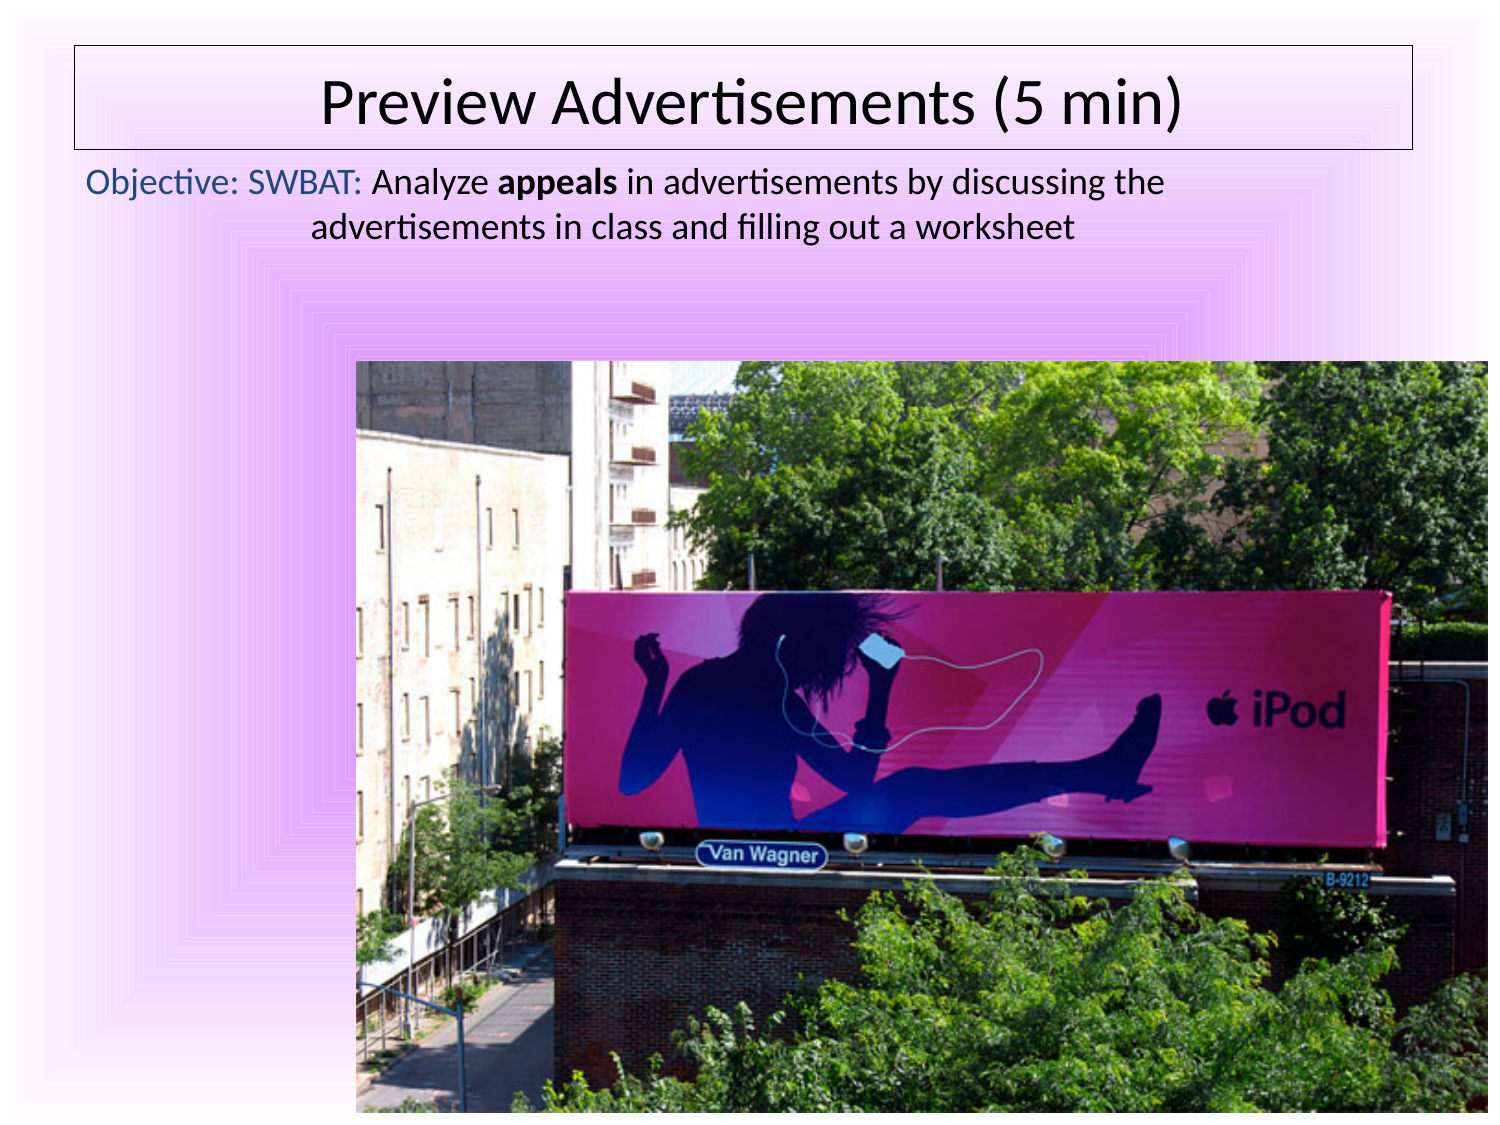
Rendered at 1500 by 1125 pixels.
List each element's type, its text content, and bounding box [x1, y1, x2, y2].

picture [355, 361, 1488, 1113]
text_box Objective: SWBAT: Analyze appeals in advertisements by discussing the advertisements in class and filling out a worksheet [70, 149, 1413, 255]
text_box Preview Advertisements (5 min) [74, 45, 1413, 149]
